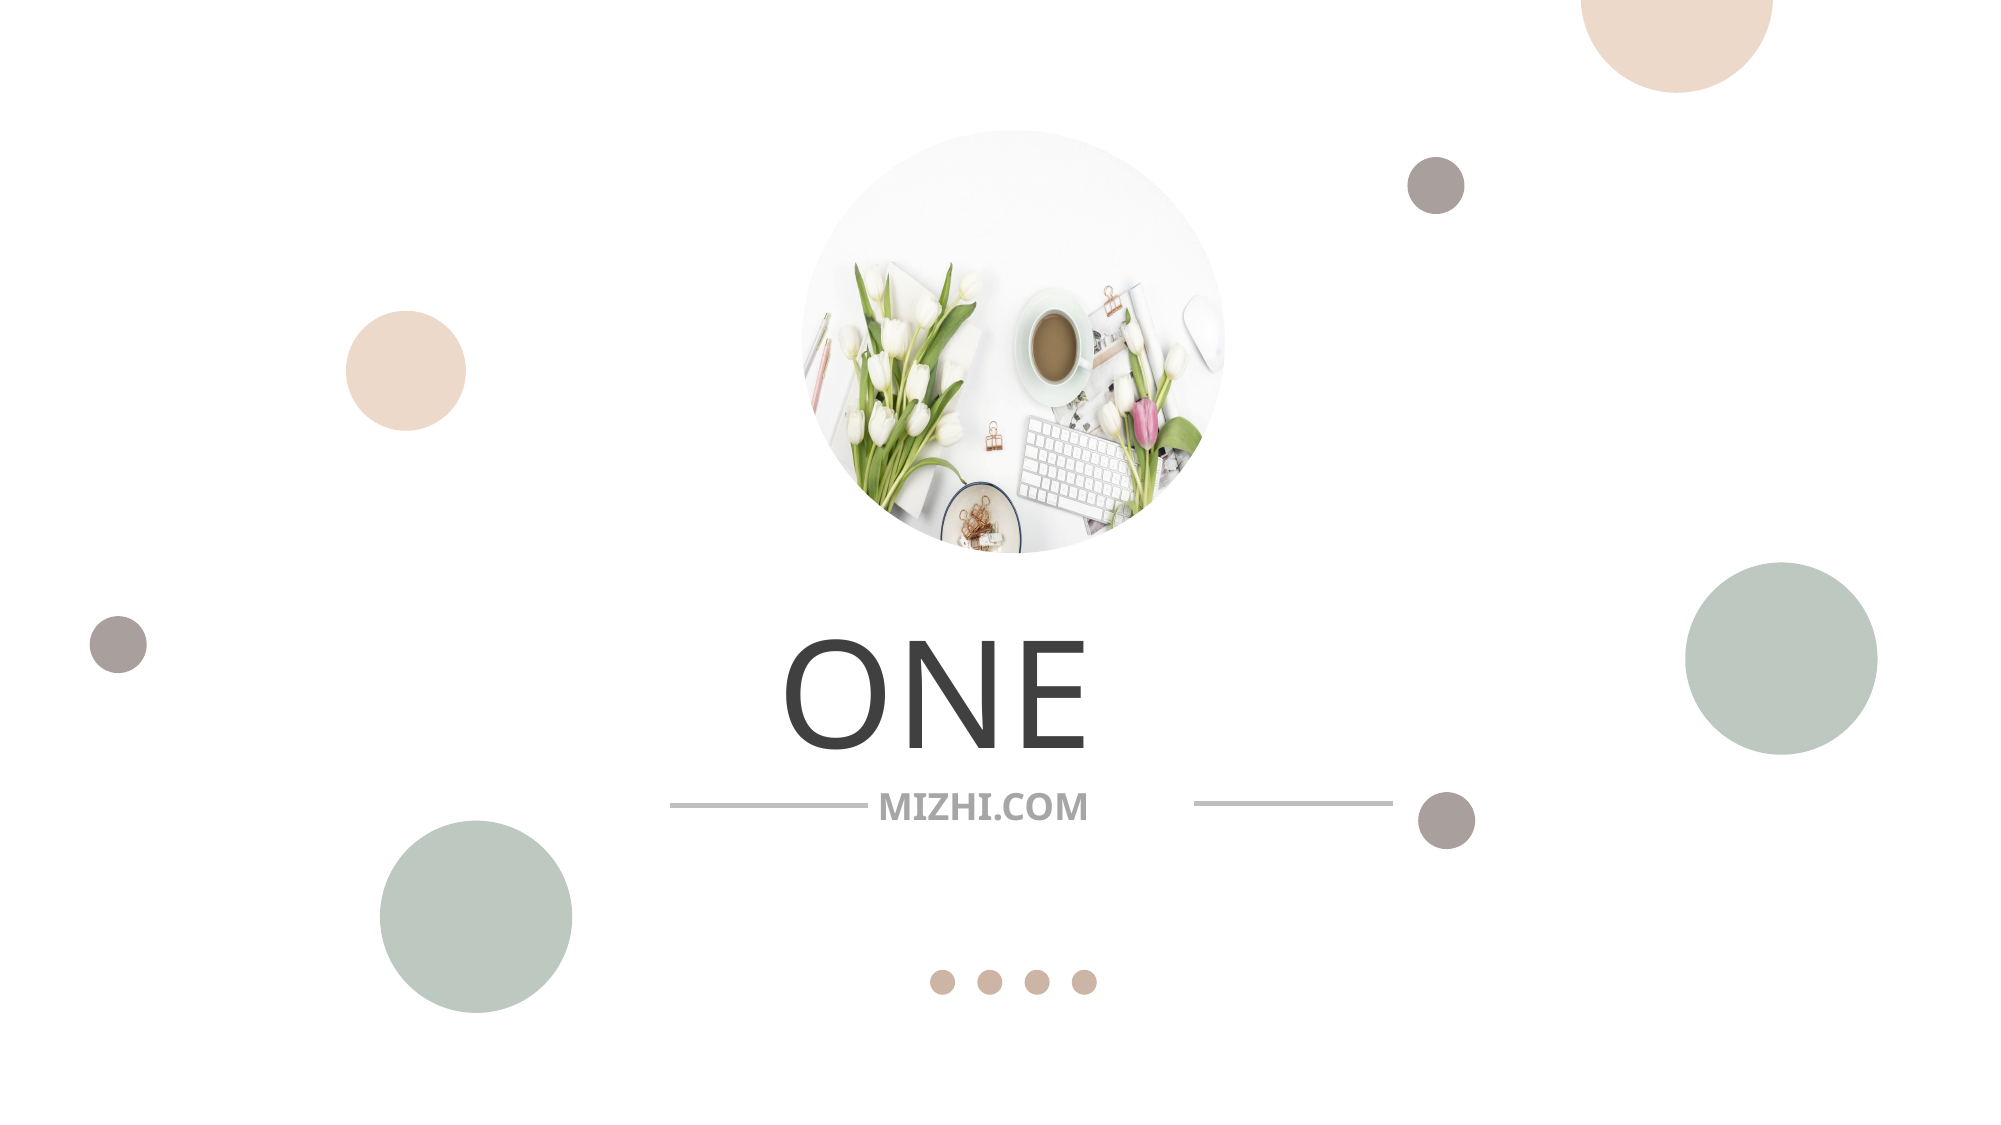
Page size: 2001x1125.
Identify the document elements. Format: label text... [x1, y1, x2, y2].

text_box MIZHI.COM [850, 764, 1199, 848]
text_box [344, 309, 467, 432]
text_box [930, 969, 1097, 995]
text_box [1406, 155, 1466, 216]
text_box [800, 129, 1227, 555]
text_box [88, 615, 148, 675]
text_box [378, 819, 574, 1014]
text_box [1417, 791, 1477, 851]
text_box [1579, 0, 1774, 94]
text_box ONE [763, 591, 1249, 787]
text_box [1684, 561, 1879, 756]
